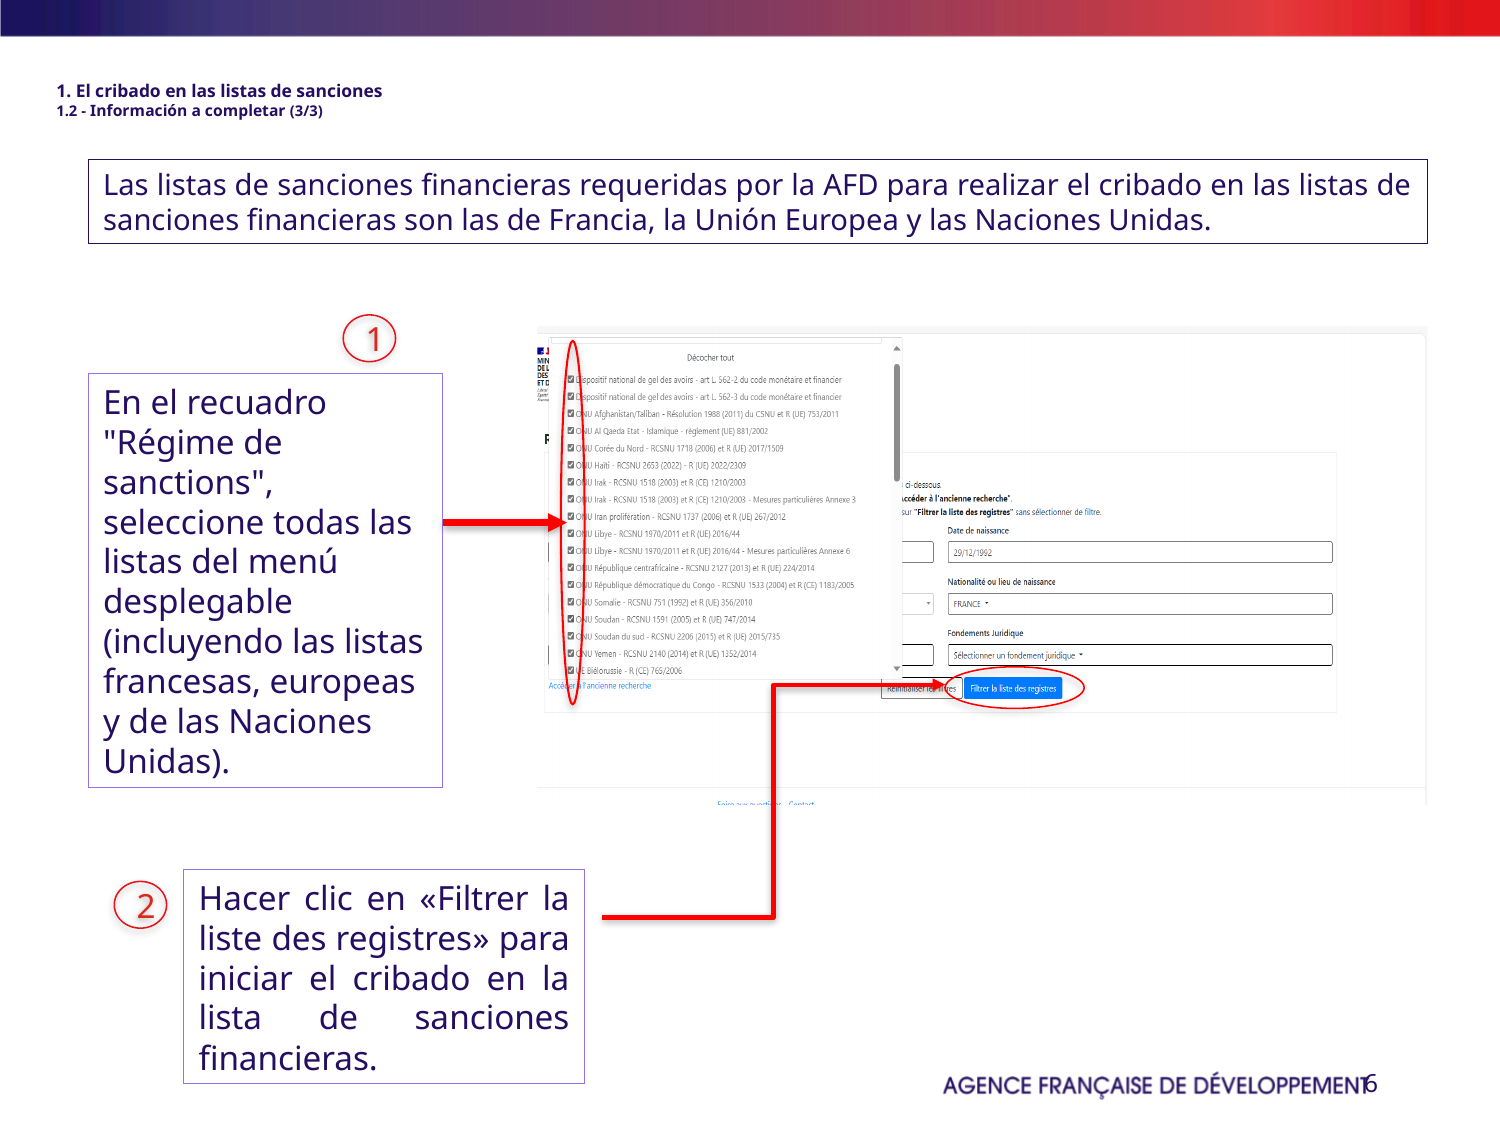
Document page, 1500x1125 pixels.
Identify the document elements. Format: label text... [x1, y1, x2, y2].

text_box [601, 684, 946, 918]
picture [927, 1063, 1376, 1106]
title 1. El cribado en las listas de sanciones 1.2 - Información a completar (3/3) [41, 71, 1424, 128]
text_box Las listas de sanciones financieras requeridas por la AFD para realizar el cribado en las listas de sanciones financieras son las de Francia, la Unión Europea y las Naciones Unidas. [88, 159, 1428, 244]
picture [1367, 1083, 1374, 1090]
text_box 2 [113, 880, 168, 929]
picture [0, 0, 1500, 46]
text_box 1 [342, 314, 397, 363]
text_box En el recuadro "Régime de sanctions", seleccione todas las listas del menú desplegable (incluyendo las listas francesas, europeas y de las Naciones Unidas). [88, 373, 443, 788]
text_box Hacer clic en «Filtrer la liste des registres» para iniciar el cribado en la lista de sanciones financieras. [183, 869, 585, 1084]
picture [537, 325, 1428, 805]
